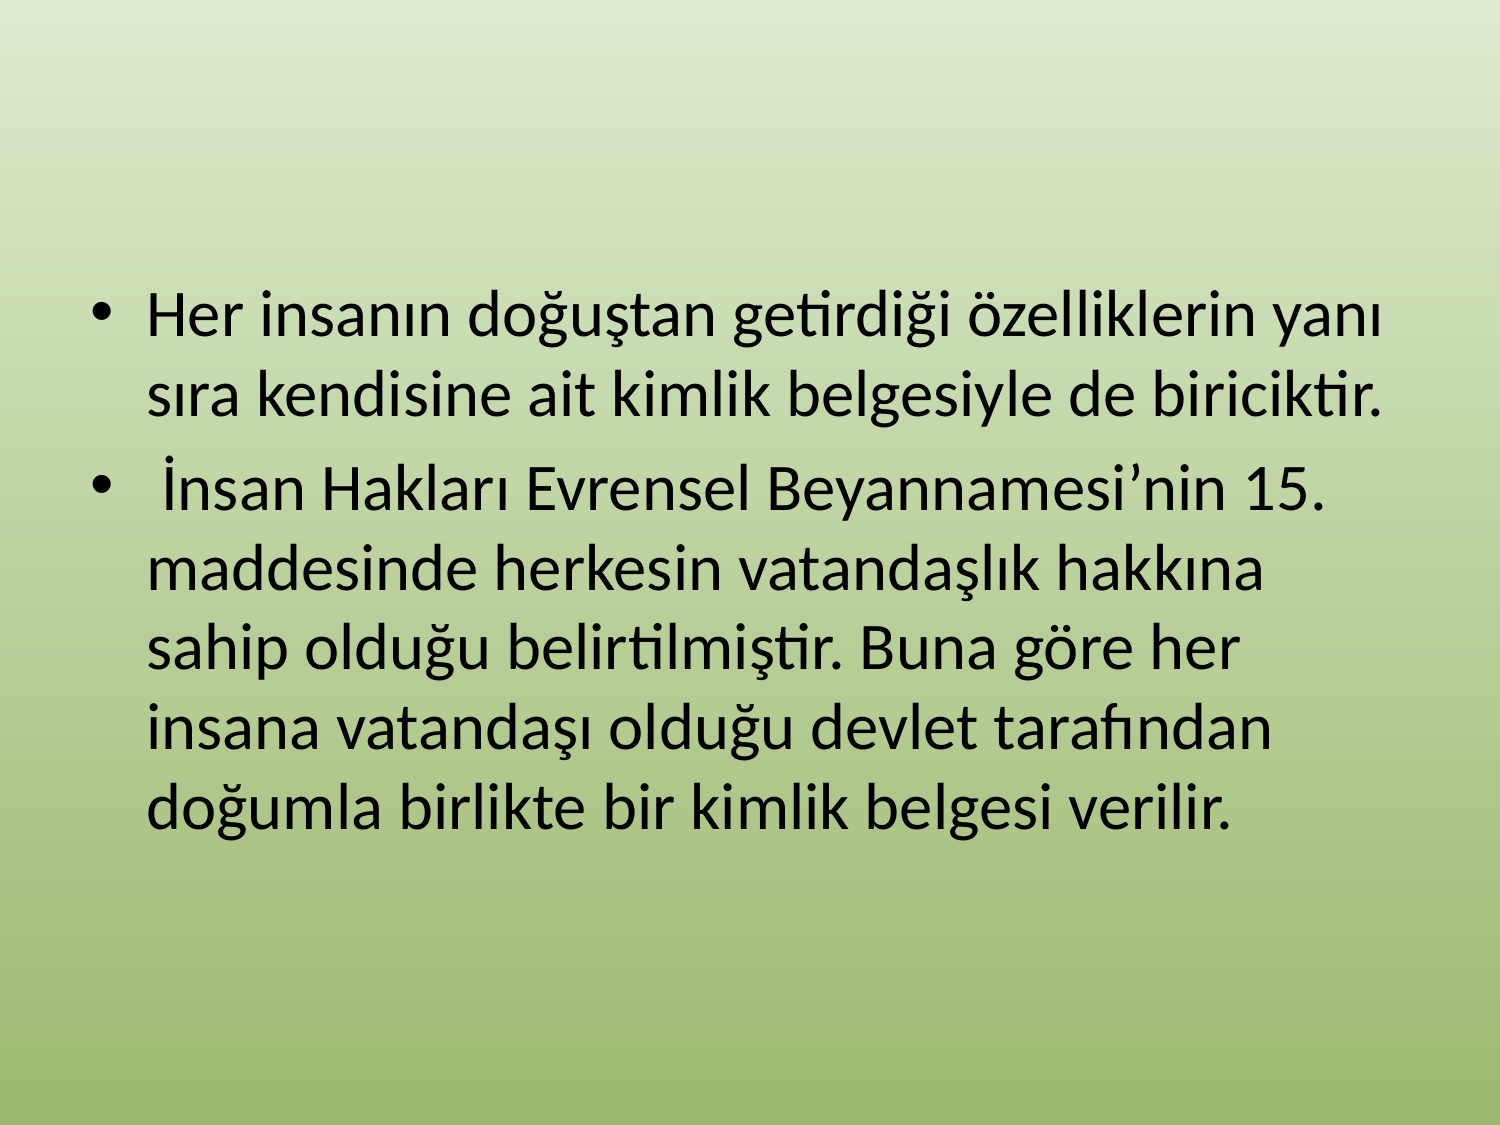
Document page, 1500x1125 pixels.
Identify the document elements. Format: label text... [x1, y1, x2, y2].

list Her insanın doğuştan getirdiği özelliklerin yanı sıra kendisine ait kimlik belgesiyle de biriciktir. İnsan Hakları Evrensel Beyannamesi’nin 15. maddesinde herkesin vatandaşlık hakkına sahip olduğu belirtilmiştir. Buna göre her insana vatandaşı olduğu devlet tarafından doğumla birlikte bir kimlik belgesi verilir. [75, 262, 1425, 1005]
